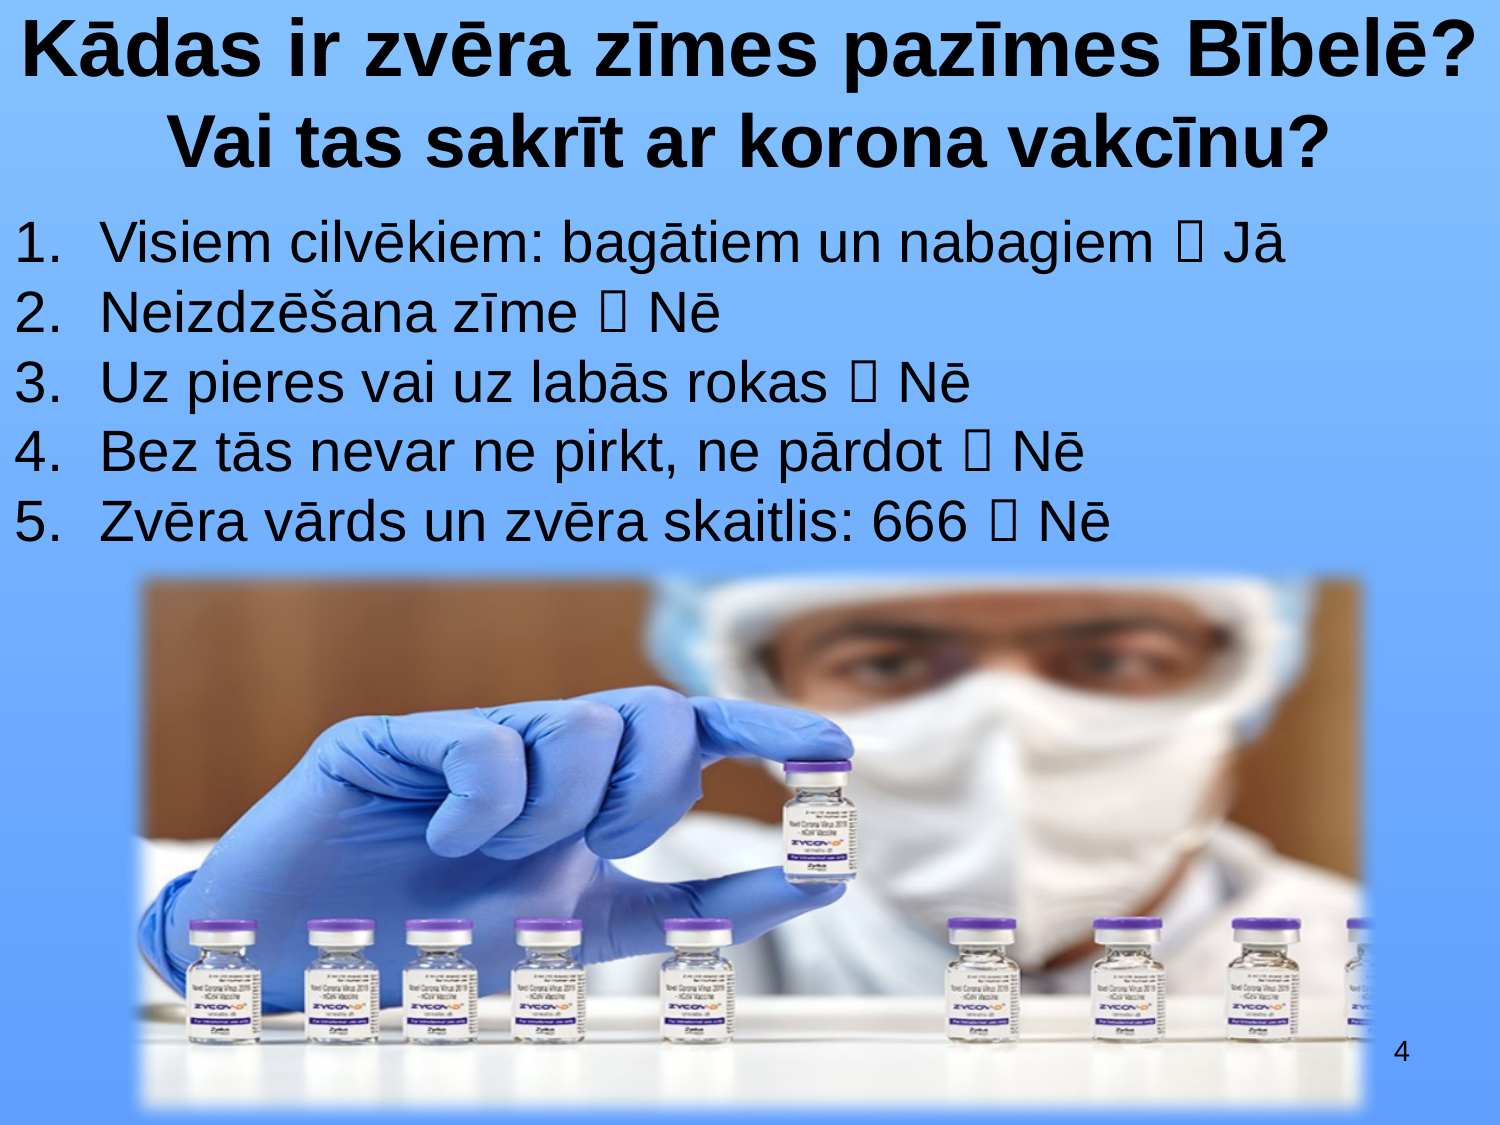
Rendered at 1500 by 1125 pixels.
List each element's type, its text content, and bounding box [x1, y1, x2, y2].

title Kādas ir zvēra zīmes pazīmes Bībelē? Vai tas sakrīt ar korona vakcīnu? [0, 18, 1500, 159]
picture [125, 562, 1377, 1125]
slide_number 4 [1382, 1024, 1426, 1103]
text_box Visiem cilvēkiem: bagātiem un nabagiem  Jā Neizdzēšana zīme  Nē Uz pieres vai uz labās rokas  Nē Bez tās nevar ne pirkt, ne pārdot  Nē Zvēra vārds un zvēra skaitlis: 666  Nē [0, 196, 1400, 561]
